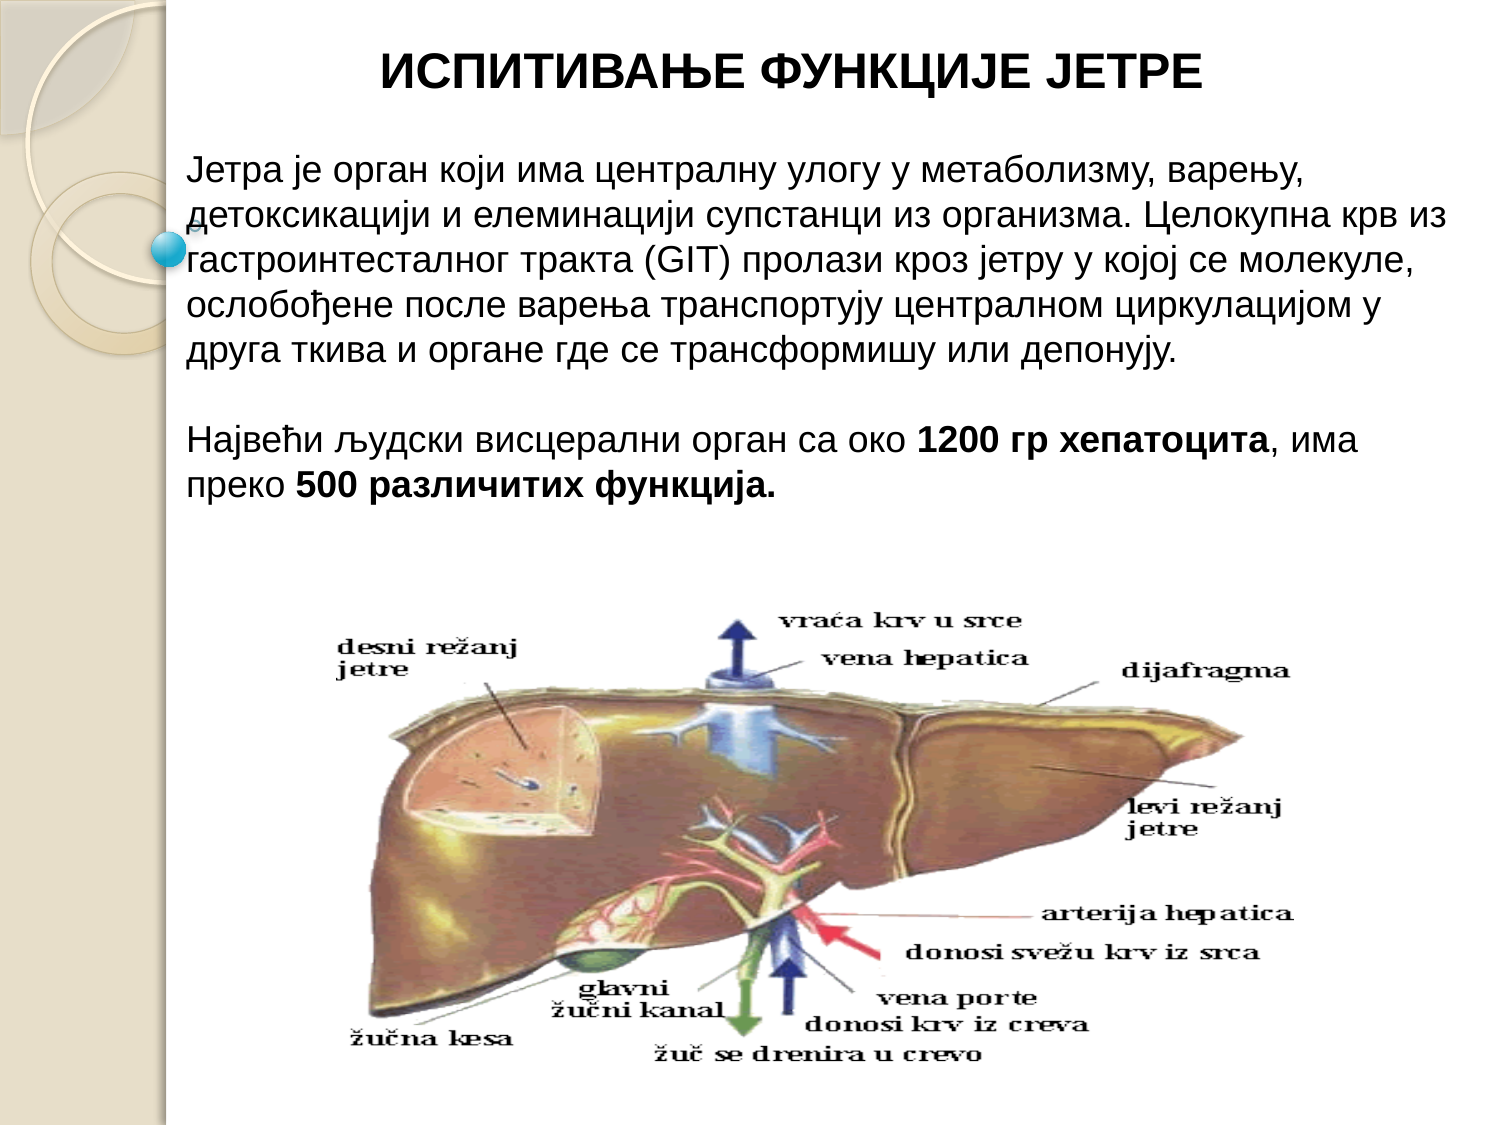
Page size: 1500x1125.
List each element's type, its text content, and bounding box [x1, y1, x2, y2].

picture [336, 584, 1294, 1097]
text_box ИСПИТИВАЊЕ ФУНКЦИЈЕ ЈЕТРЕ [364, 30, 1219, 106]
text_box Јетра је орган који има централну улогу у метаболизму, варењу, детоксикацији и елеминацији супстанци из организма. Целокупна крв из гастроинтесталног тракта (GIT) пролази кроз јетру у којој се молекуле, ослобођене после варења транспортују централном циркулацијом у друга ткива и органе где се трансформишу или депонују. Највећи људски висцерални орган са око 1200 гр хепатоцита, има преко 500 различитих функција. [171, 137, 1477, 557]
